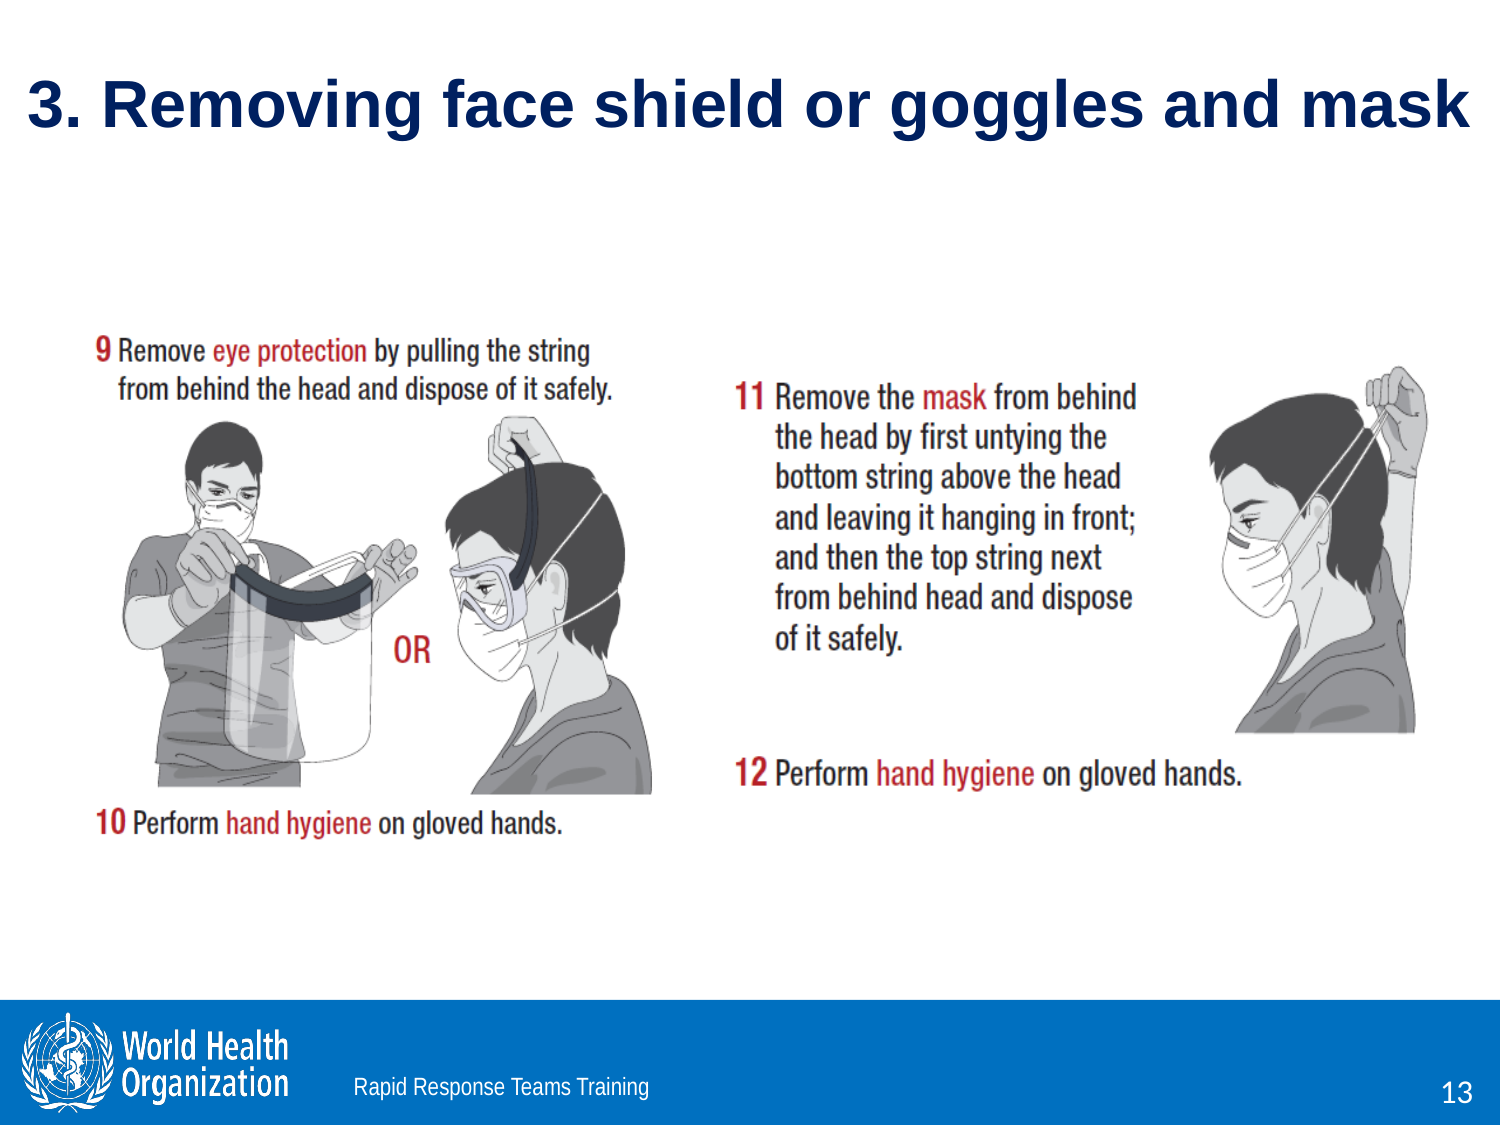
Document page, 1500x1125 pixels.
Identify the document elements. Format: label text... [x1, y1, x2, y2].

picture [21, 1012, 288, 1113]
picture [76, 317, 694, 847]
picture [726, 358, 1450, 805]
title 3. Removing face shield or goggles and mask [0, 7, 1500, 195]
